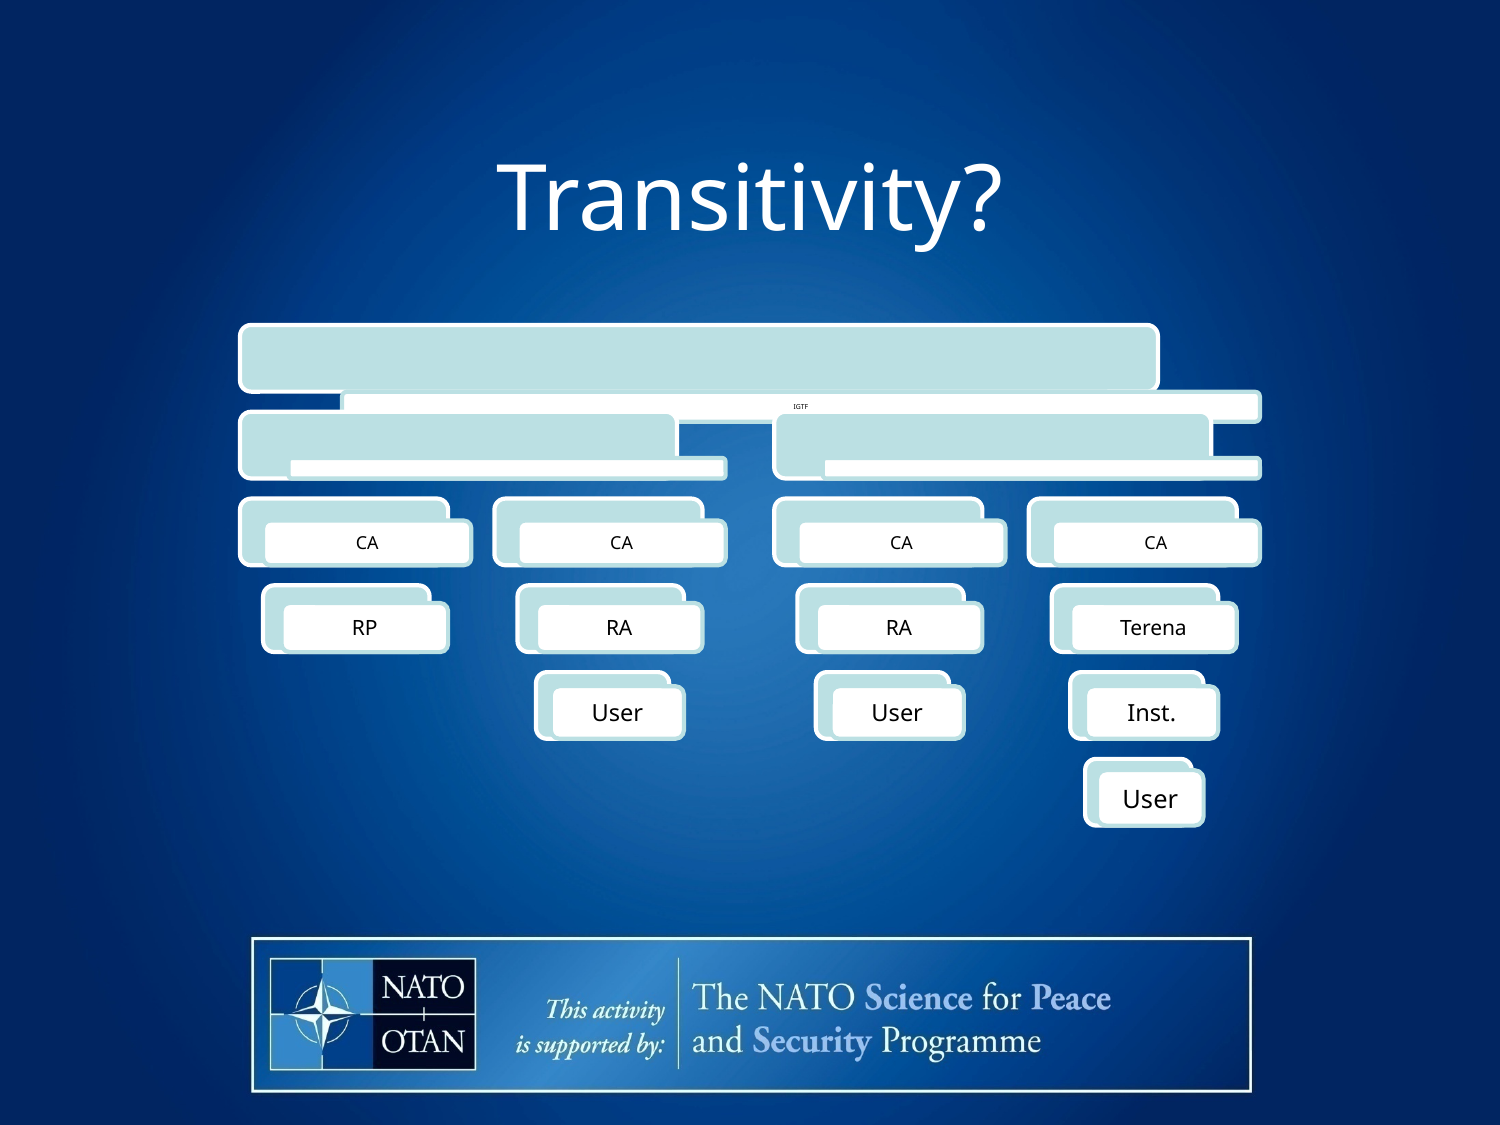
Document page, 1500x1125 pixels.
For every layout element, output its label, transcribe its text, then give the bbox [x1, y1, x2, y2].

title Transitivity? [112, 99, 1388, 288]
picture [0, 0, 1500, 1125]
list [112, 324, 1388, 913]
